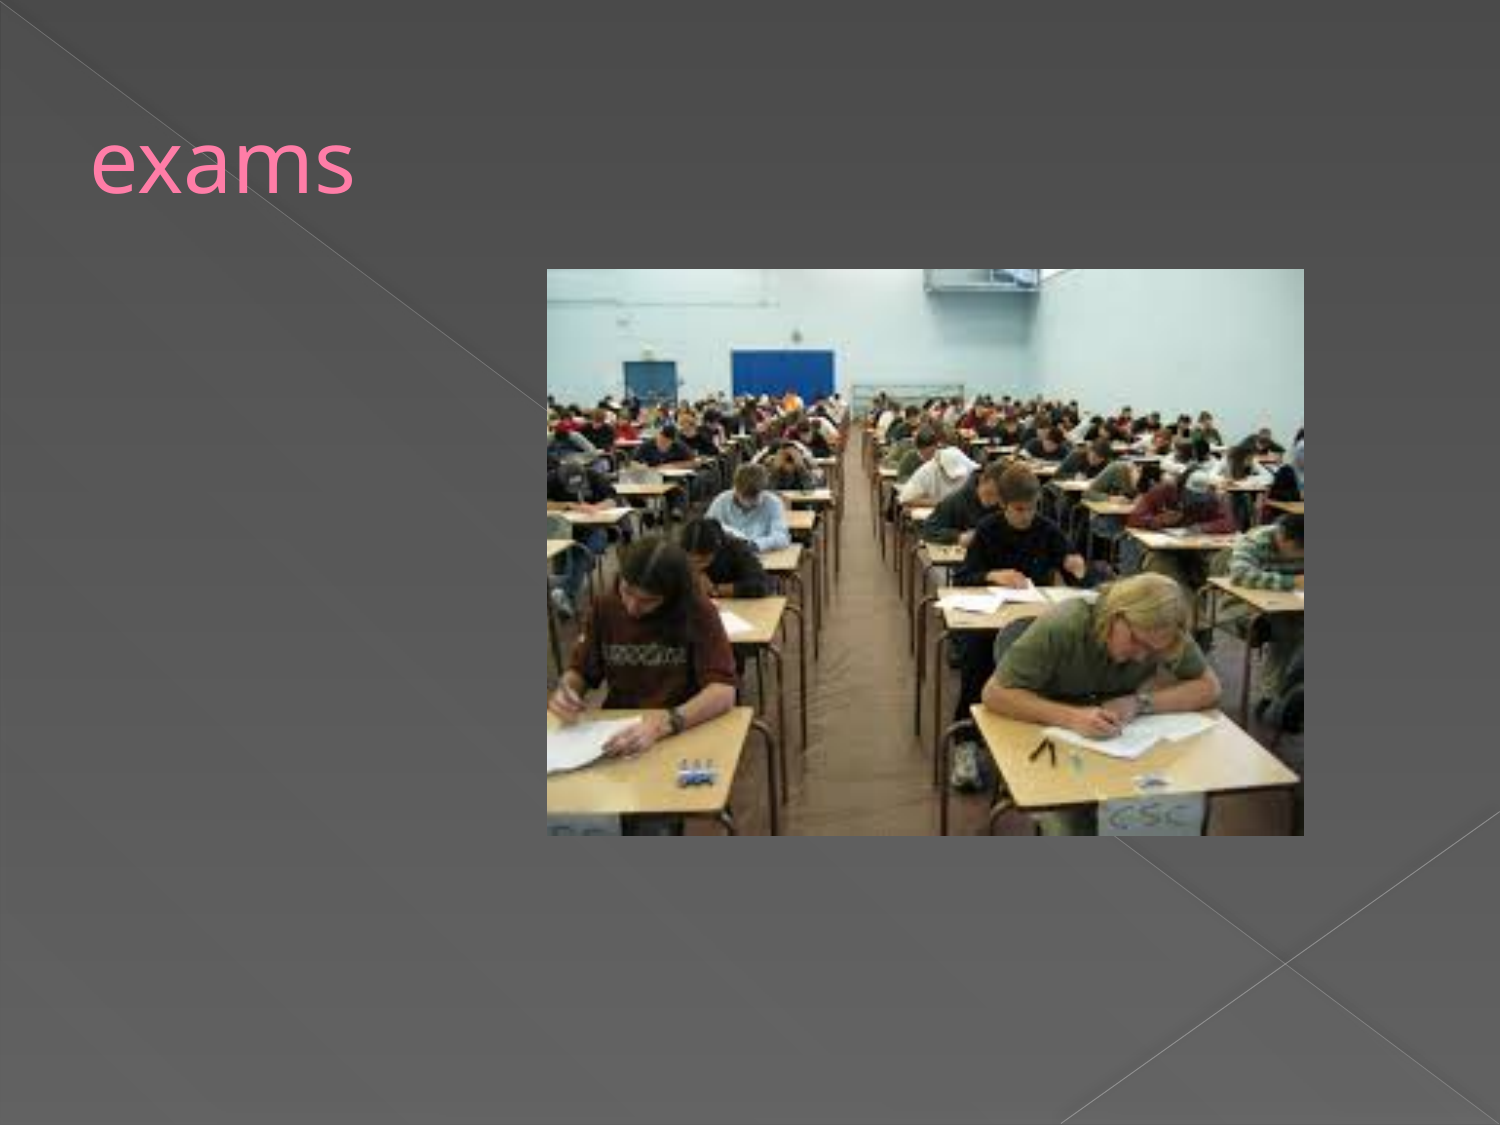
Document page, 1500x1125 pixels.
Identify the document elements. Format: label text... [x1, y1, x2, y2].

title exams [75, 43, 1425, 274]
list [547, 269, 1304, 836]
